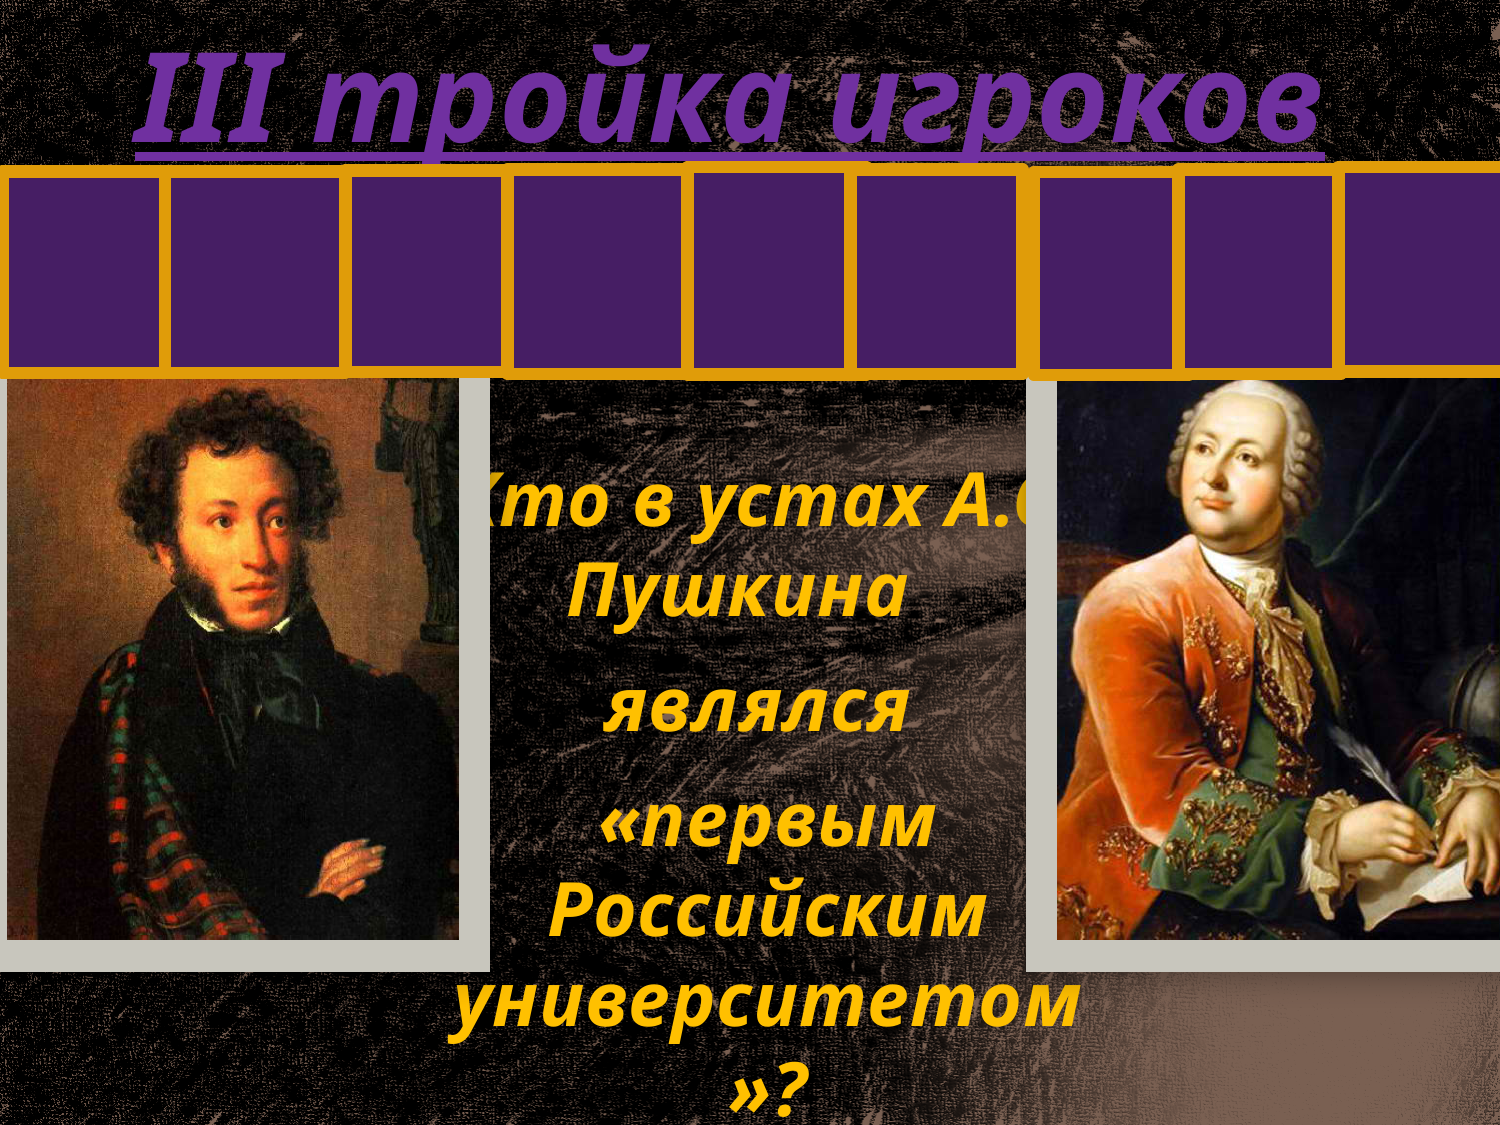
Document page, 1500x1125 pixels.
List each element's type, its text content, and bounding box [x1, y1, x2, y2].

text_box [163, 170, 344, 326]
picture [6, 326, 460, 941]
text_box С [1024, 183, 1033, 364]
title III тройка игроков [100, 0, 1361, 176]
text_box [1337, 166, 1500, 326]
text_box [1177, 168, 1337, 326]
text_box [1, 170, 163, 332]
picture [1056, 326, 1500, 941]
text_box [849, 168, 1024, 375]
list Кто в устах А.С. Пушкина являлся «первым Российским университетом»? [431, 444, 1105, 1083]
text_box [506, 168, 686, 375]
text_box [686, 166, 868, 376]
text_box [344, 169, 506, 373]
text_box [1033, 170, 1177, 377]
